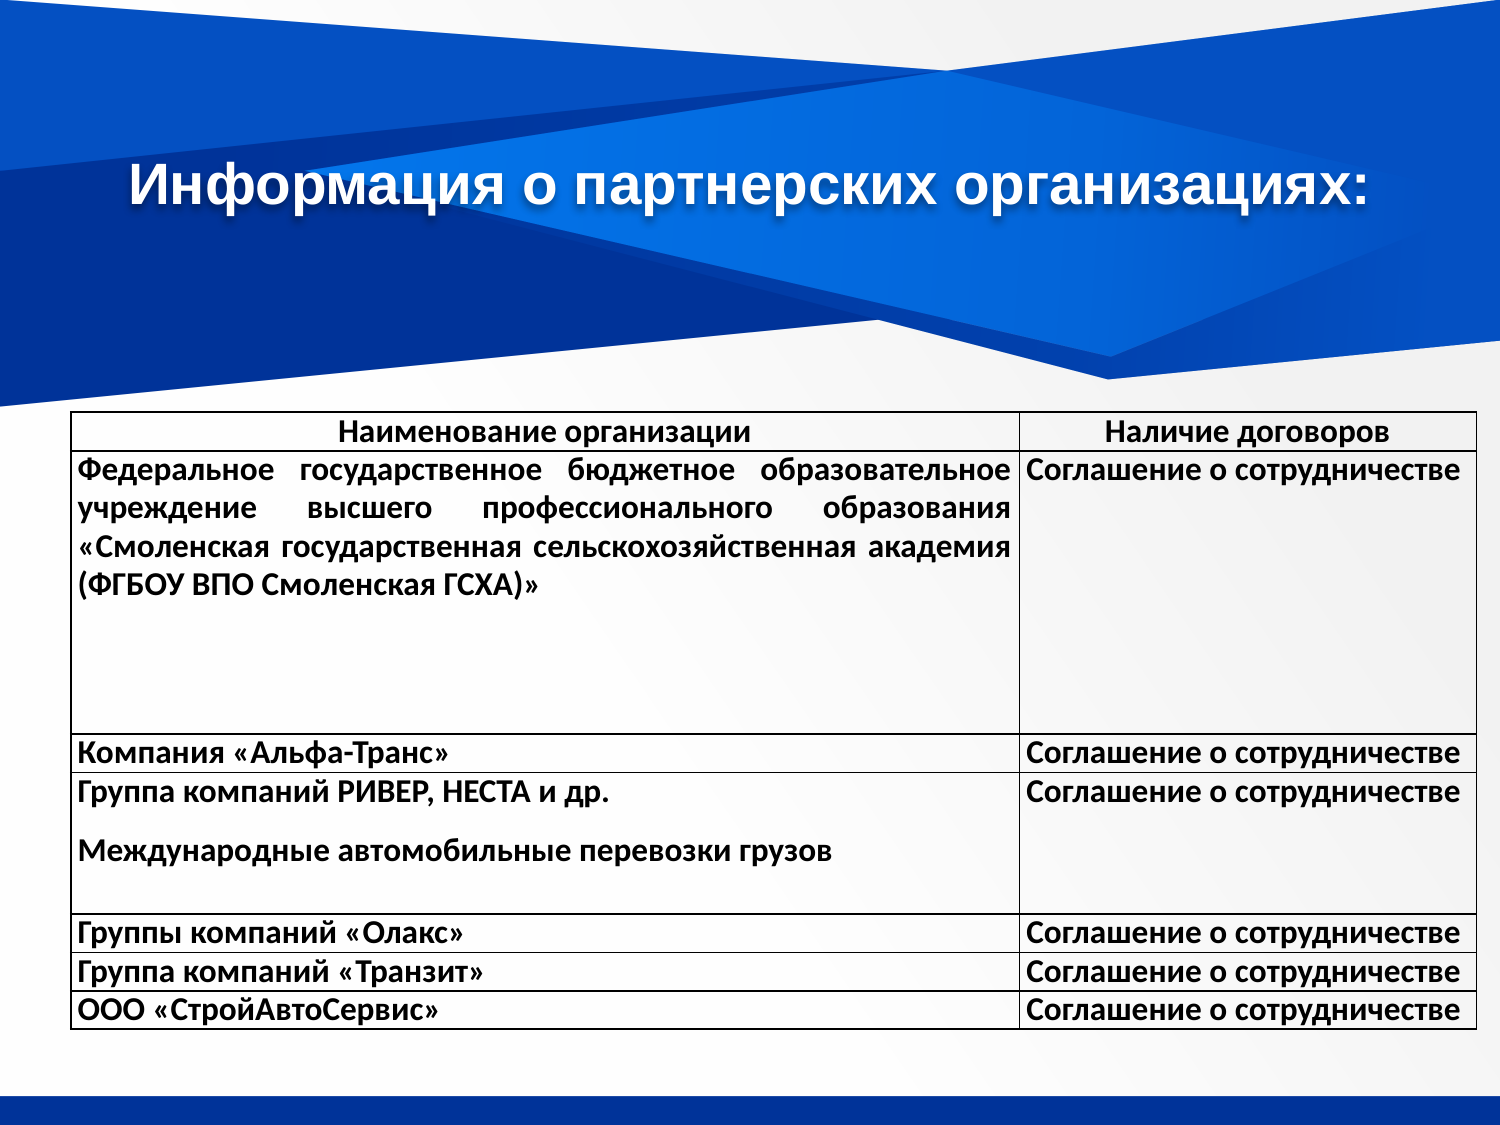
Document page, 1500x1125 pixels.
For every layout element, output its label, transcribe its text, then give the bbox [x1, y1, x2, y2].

table_header Наименование организации [72, 413, 1019, 450]
table_cell Группа компаний РИВЕР, НЕСТА и др. Международные автомобильные перевозки грузов [72, 773, 1019, 913]
table_cell Группа компаний «Транзит» [72, 953, 1019, 990]
table_cell Соглашение о сотрудничестве [1020, 773, 1476, 913]
picture [0, 0, 1500, 1125]
table_cell Группы компаний «Олакс» [72, 915, 1019, 952]
table_cell ООО «СтройАвтоСервис» [72, 992, 1019, 1028]
table_cell Федеральное государственное бюджетное образовательное учреждение высшего профессионального образования «Смоленская государственная сельскохозяйственная академия (ФГБОУ ВПО Смоленская ГСХА)» [72, 452, 1019, 733]
table_cell Соглашение о сотрудничестве [1020, 953, 1476, 990]
title Информация о партнерских организациях: [35, 82, 1465, 282]
table_cell Соглашение о сотрудничестве [1020, 992, 1476, 1028]
table_header Наличие договоров [1020, 413, 1476, 450]
table_cell Компания «Альфа-Транс» [72, 735, 1019, 772]
table_cell Соглашение о сотрудничестве [1020, 452, 1476, 733]
table_cell Соглашение о сотрудничестве [1020, 915, 1476, 952]
table_cell Соглашение о сотрудничестве [1020, 735, 1476, 772]
